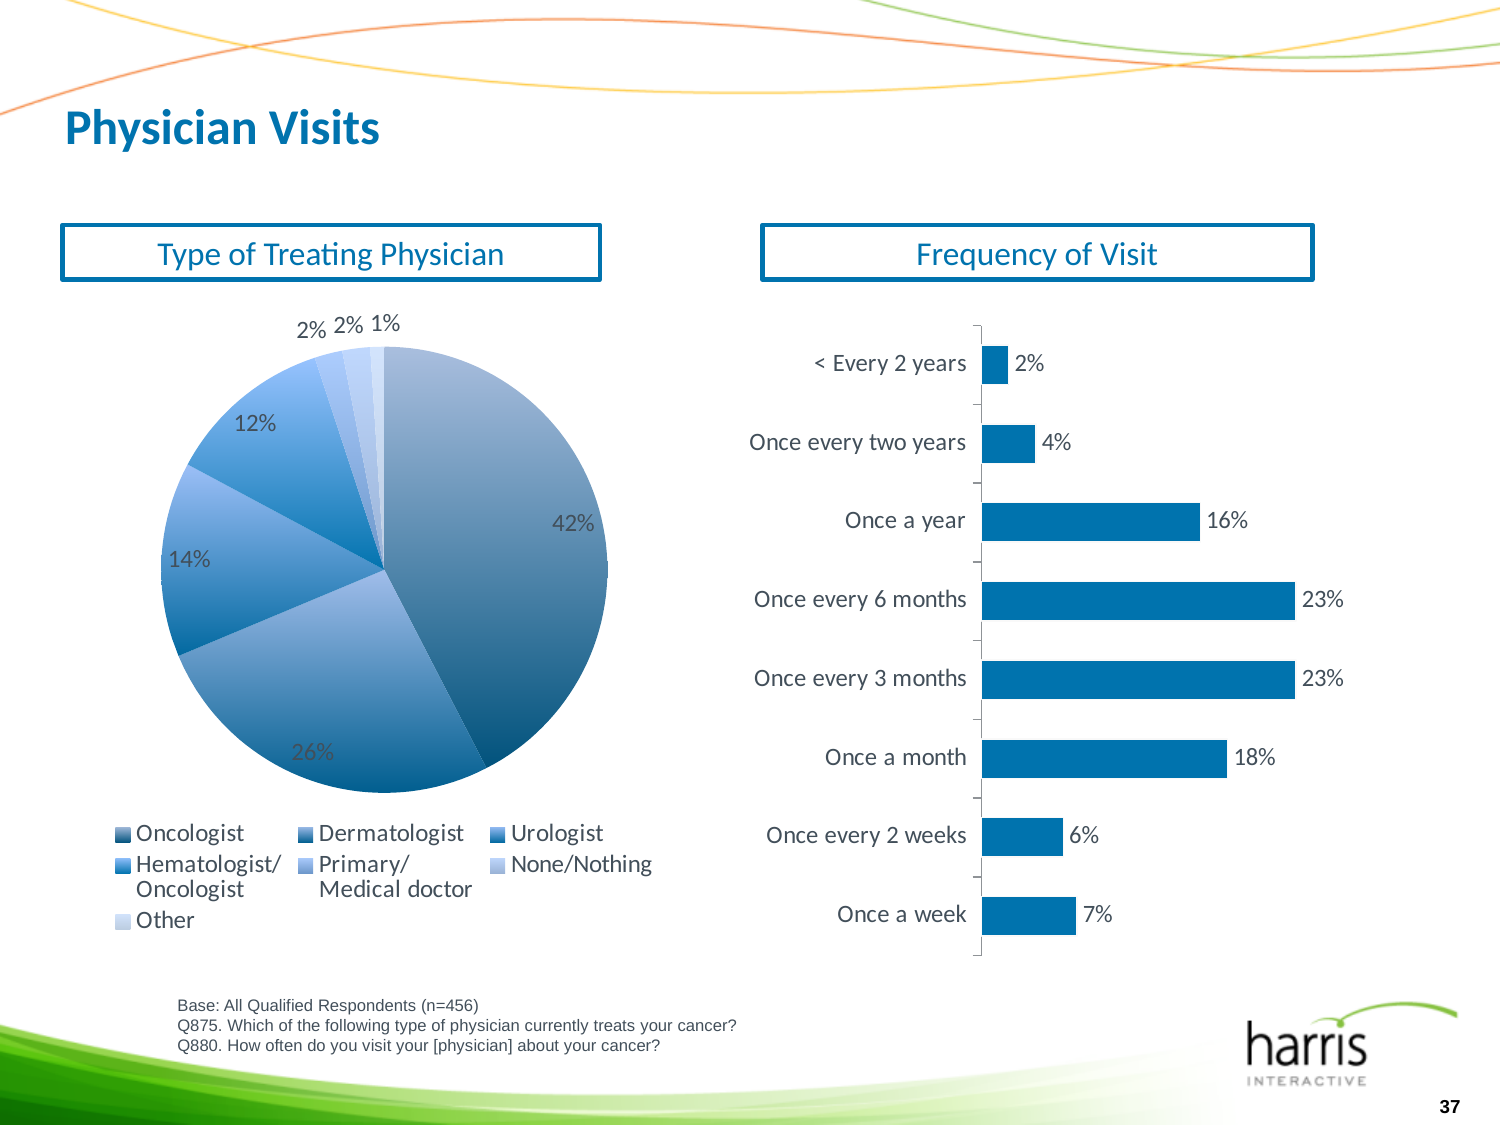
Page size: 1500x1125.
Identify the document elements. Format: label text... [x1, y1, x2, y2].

text_box Frequency of Visit [760, 223, 1315, 282]
text_box 37 [1400, 1087, 1500, 1125]
text_box Type of Treating Physician [60, 223, 602, 282]
text_box Base: All Qualified Respondents (n=456) Q875. Which of the following type of physician currently treats your cancer? Q880. How often do you visit your [physician] about your cancer? [162, 987, 1113, 1063]
chart [0, 299, 1344, 970]
picture [0, 0, 1500, 1125]
title Physician Visits [49, 87, 1451, 176]
